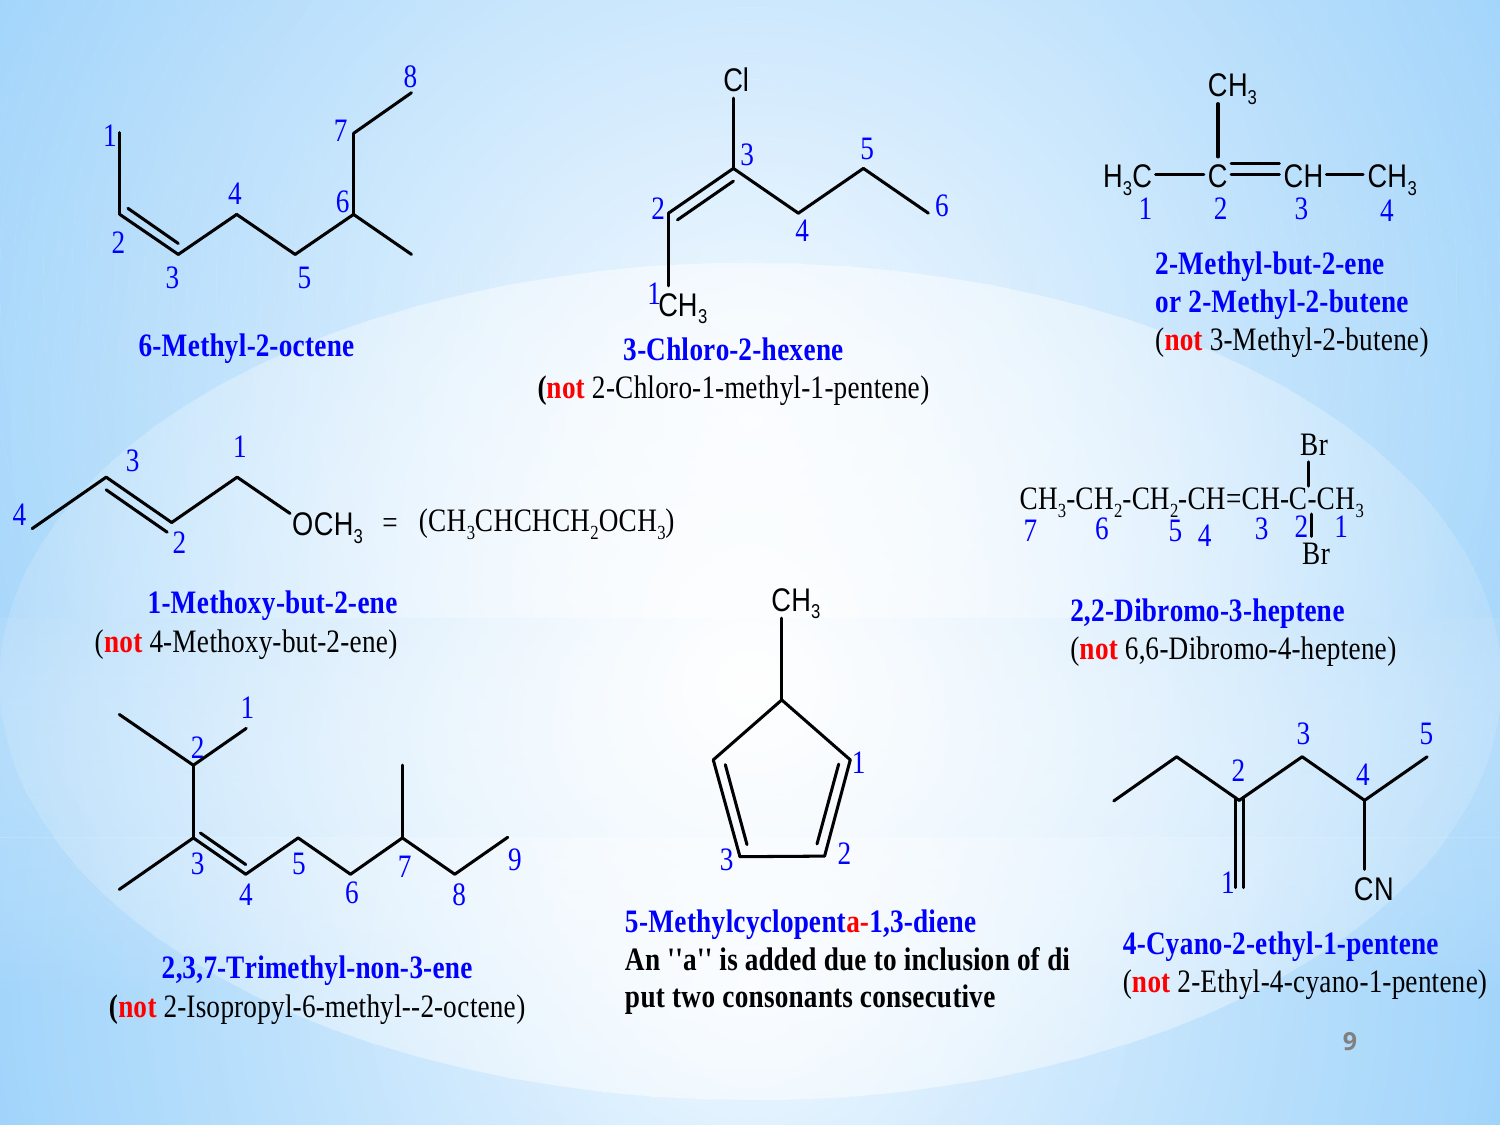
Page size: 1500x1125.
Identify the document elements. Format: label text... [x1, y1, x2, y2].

slide_number 9 [1200, 1012, 1500, 1073]
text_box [12, 62, 1488, 1026]
